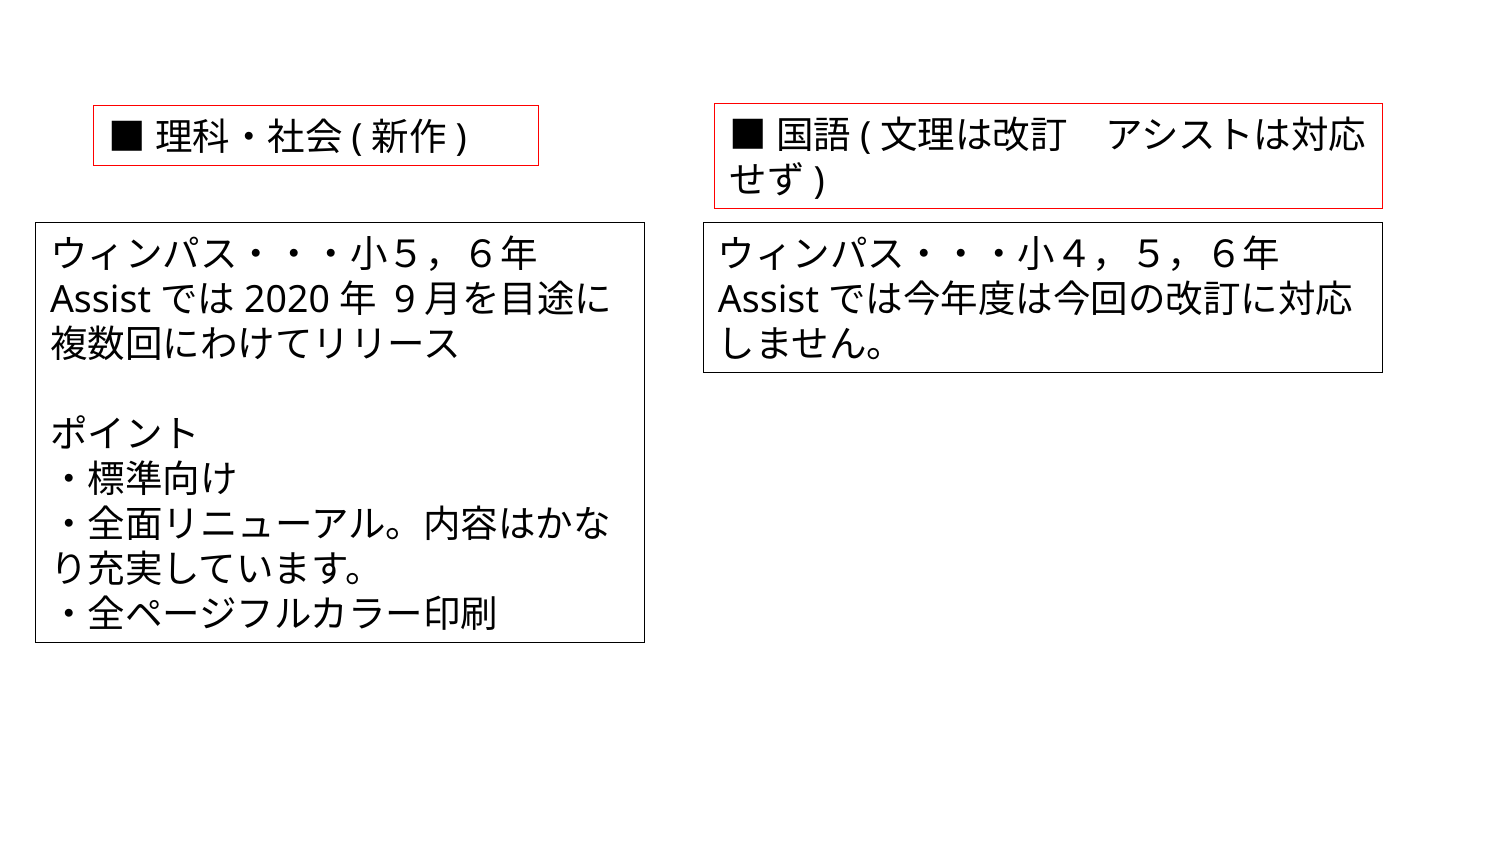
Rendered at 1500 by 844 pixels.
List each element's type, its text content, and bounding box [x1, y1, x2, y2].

text_box ウィンパス・・・小４，５，６年 Assistでは今年度は今回の改訂に対応しません。 [703, 222, 1383, 373]
text_box ■理科・社会(新作) [93, 105, 539, 166]
text_box ■国語(文理は改訂 アシストは対応せず) [714, 103, 1383, 209]
text_box ウィンパス・・・小５，６年 Assistでは2020年 9月を目途に複数回にわけてリリース ポイント ・標準向け ・全面リニューアル。内容はかなり充実しています。 ・全ページフルカラー印刷 [35, 222, 645, 643]
